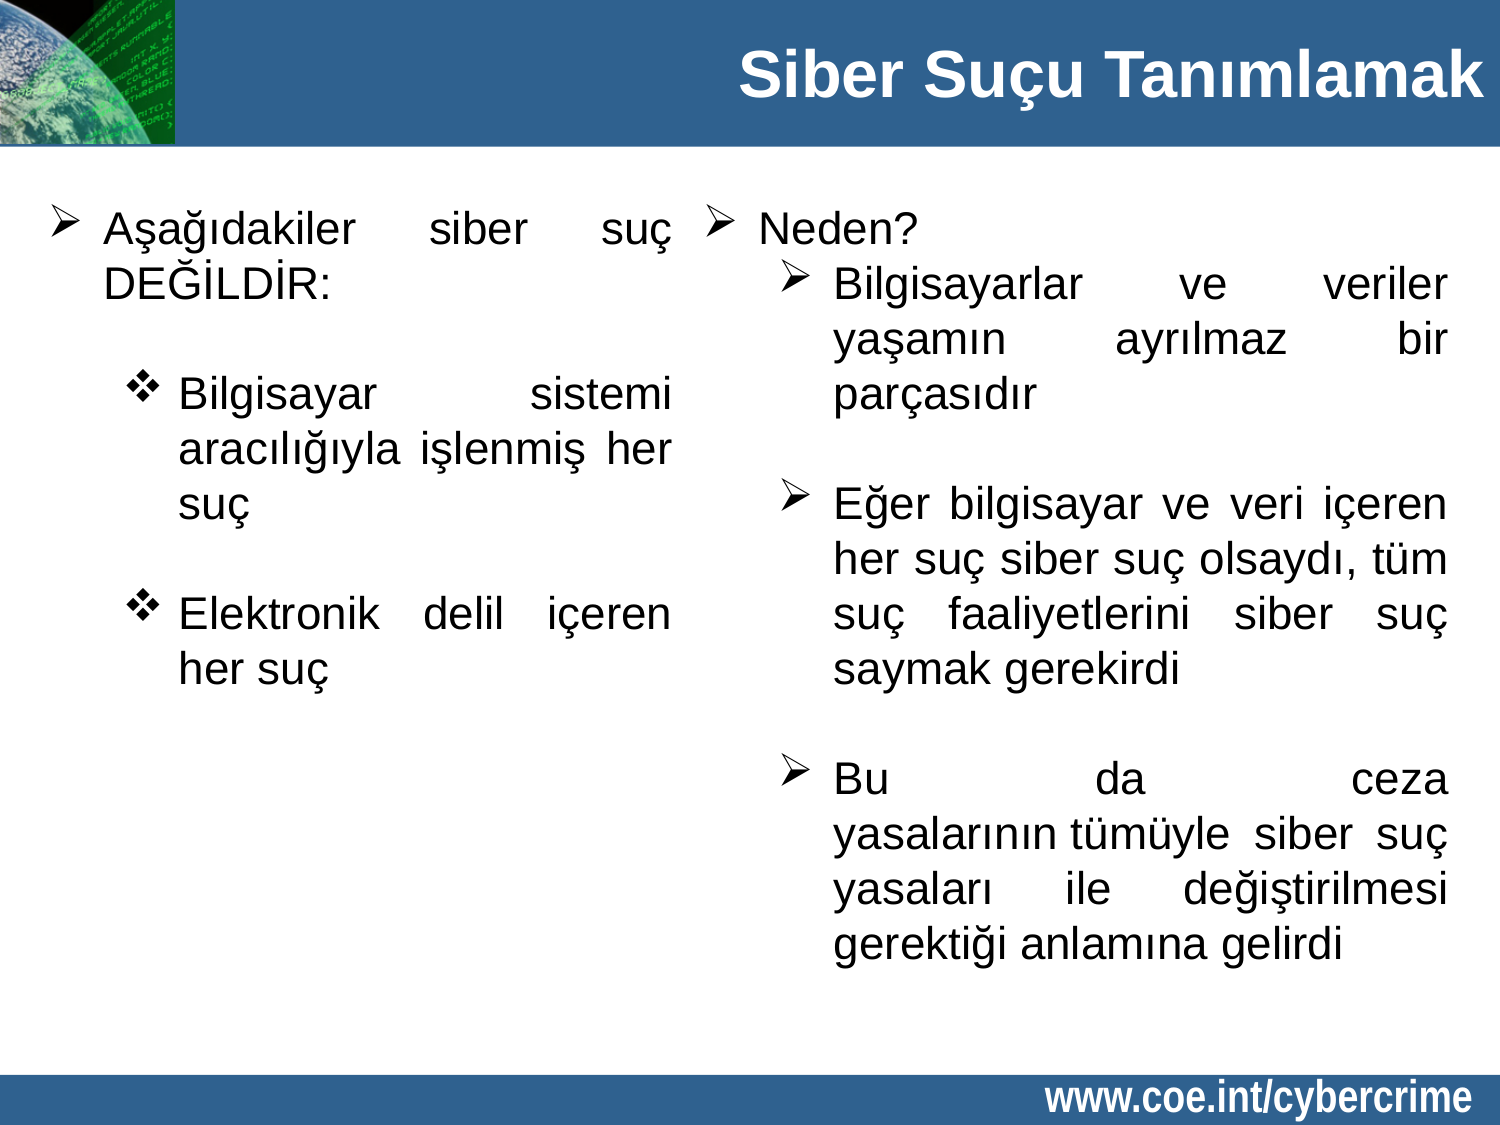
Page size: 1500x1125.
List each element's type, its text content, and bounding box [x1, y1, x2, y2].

text_box www.coe.int/cybercrime [1030, 1059, 1500, 1125]
text_box [0, 1073, 1030, 1125]
text_box Siber Suçu Tanımlamak [177, 0, 1500, 149]
text_box Aşağıdakiler siber suç DEĞİLDİR: Bilgisayar sistemi aracılığıyla işlenmiş her suç Elektronik delil içeren her suç [32, 191, 687, 756]
text_box Neden? Bilgisayarlar ve veriler yaşamın ayrılmaz bir parçasıdır Eğer bilgisayar ve veri içeren her suç siber suç olsaydı, tüm suç faaliyetlerini siber suç saymak gerekirdi Bu da ceza yasalarının tümüyle siber suç yasaları ile değiştirilmesi gerektiği anlamına gelirdi [687, 191, 1464, 976]
picture [0, 0, 175, 144]
